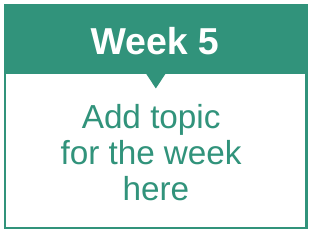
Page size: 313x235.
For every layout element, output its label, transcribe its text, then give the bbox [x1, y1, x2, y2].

text_box [4, 4, 308, 229]
text_box Add topic for the week here [11, 92, 301, 215]
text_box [4, 5, 307, 89]
